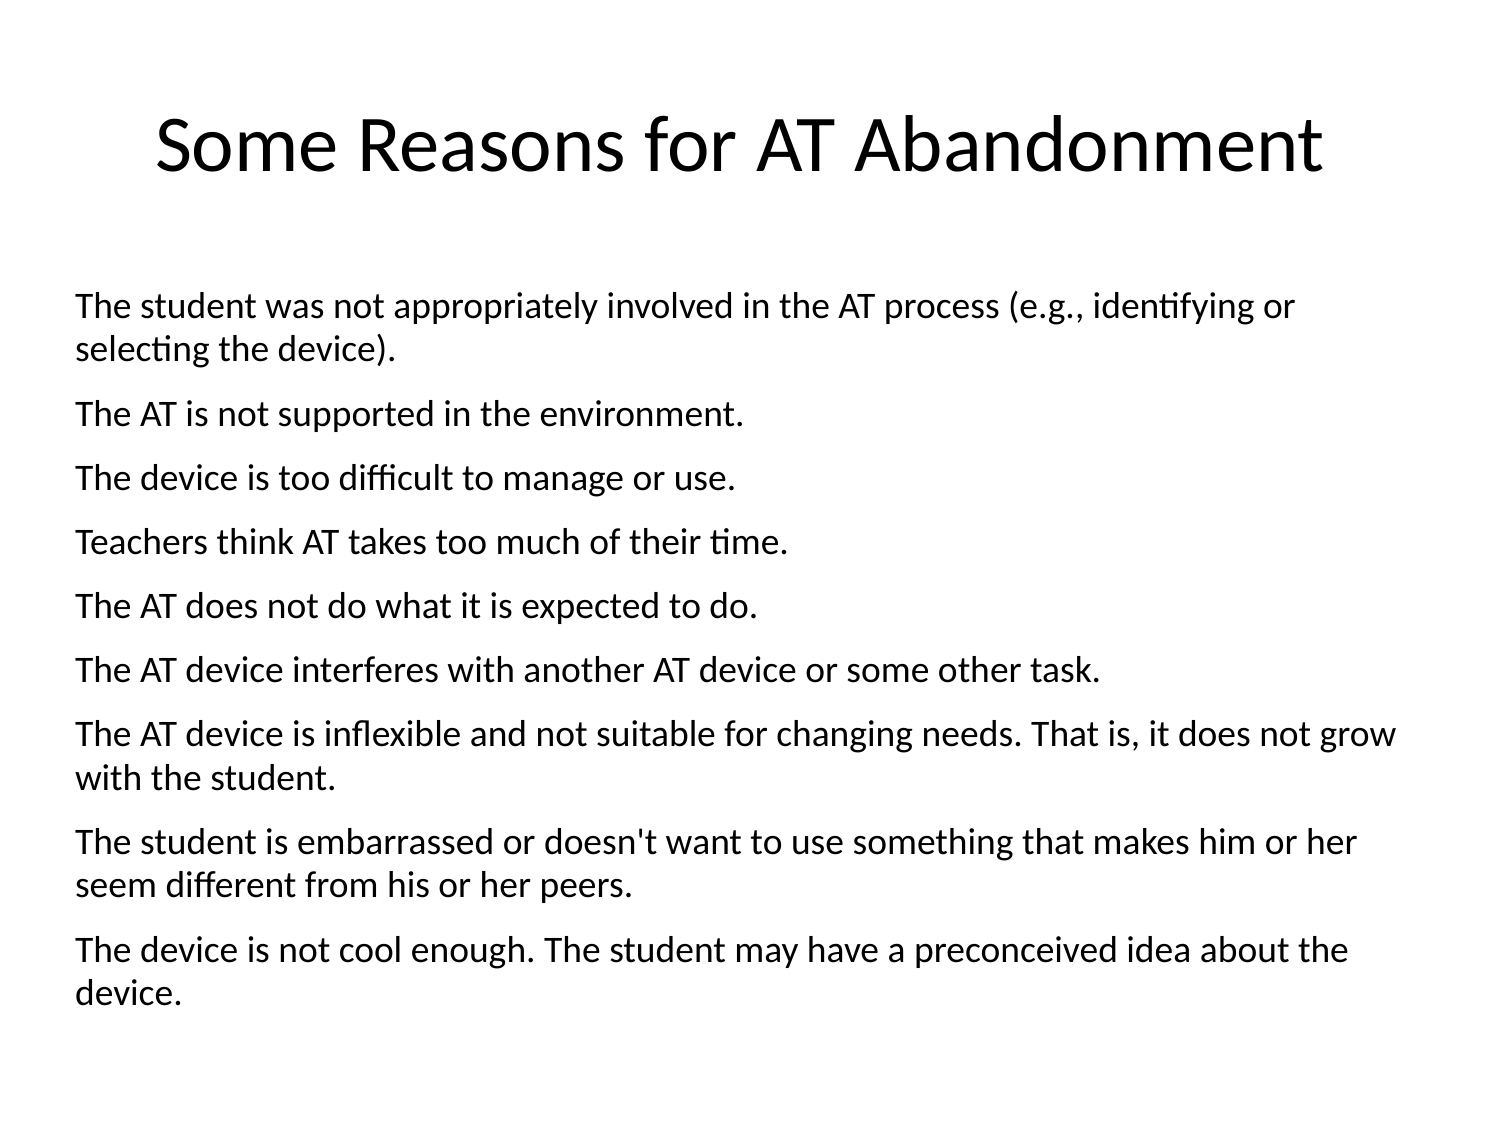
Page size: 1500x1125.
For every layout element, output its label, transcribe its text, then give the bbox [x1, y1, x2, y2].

text_box [74, 365, 1500, 441]
table_header The student was not appropriately involved in the AT process (e.g., identifying or selecting the device). The AT is not supported in the environment. The device is too difficult to manage or use. Teachers think AT takes too much of their time. The AT does not do what it is expected to do. The AT device interferes with another AT device or some other task. The AT device is inflexible and not suitable for changing needs. That is, it does not grow with the student. The student is embarrassed or doesn't want to use something that makes him or her seem different from his or her peers. The device is not cool enough. The student may have a preconceived idea about the device. [62, 226, 1412, 1073]
title Some Reasons for AT Abandonment [75, 45, 1425, 233]
